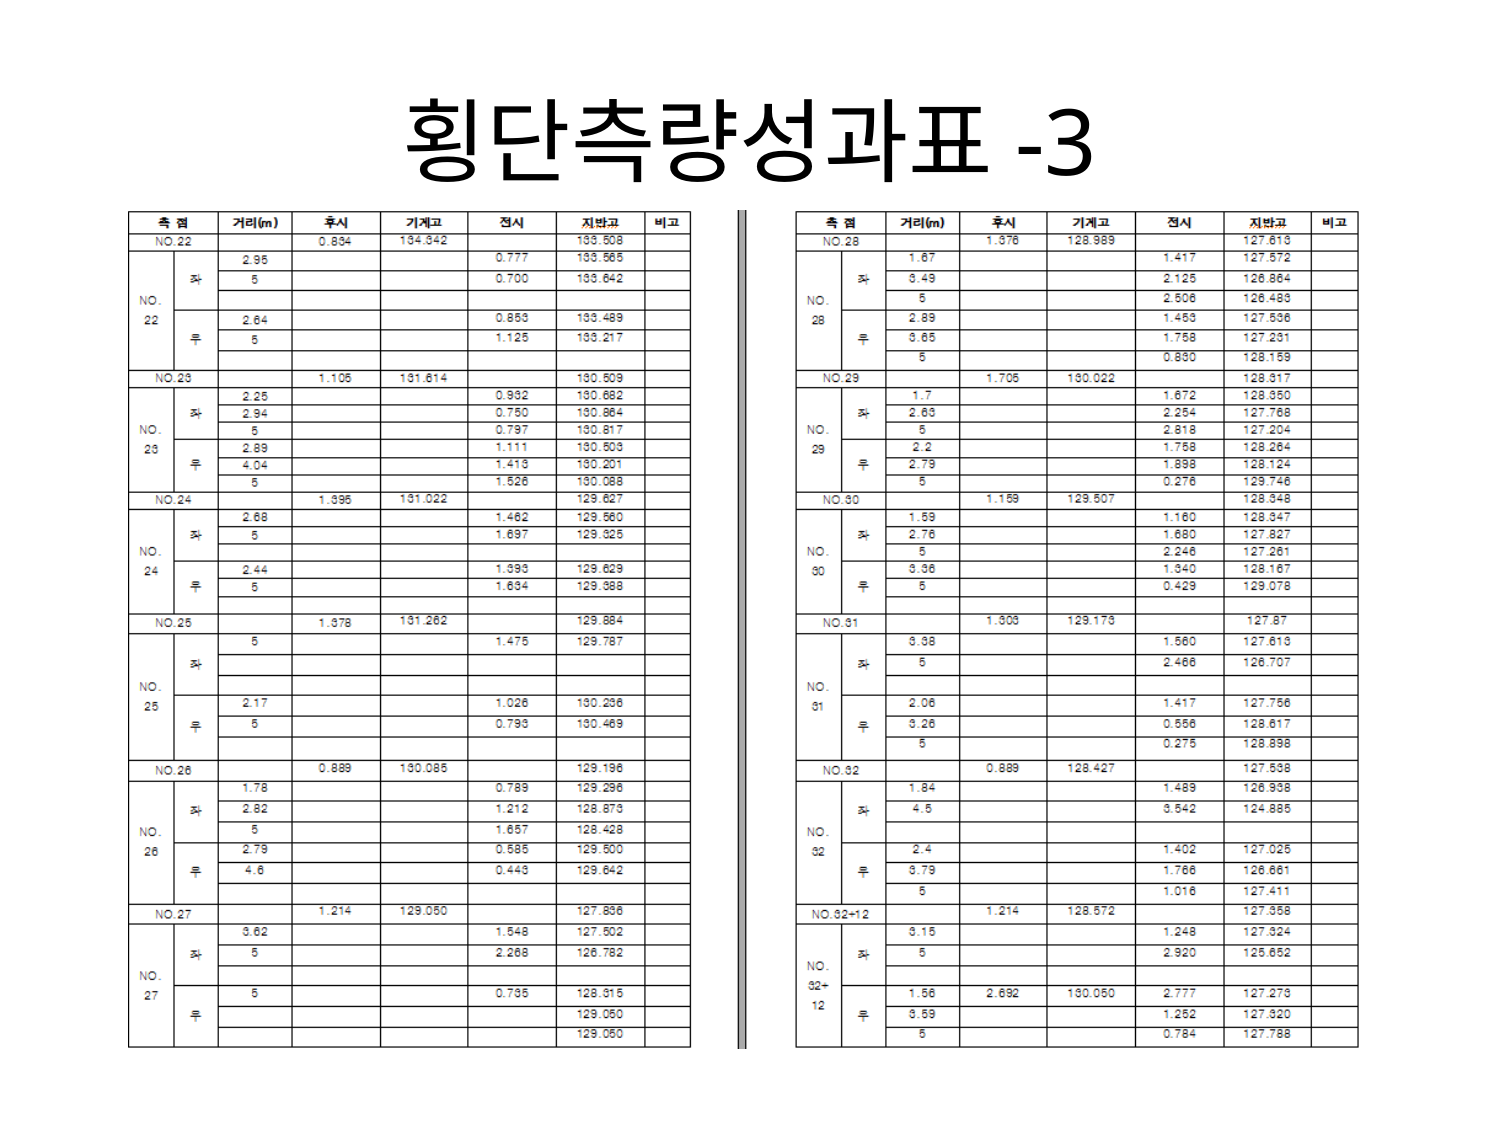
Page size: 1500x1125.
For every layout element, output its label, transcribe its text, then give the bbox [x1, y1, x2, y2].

picture [128, 210, 1360, 1049]
title 횡단측량성과표-3 [75, 45, 1425, 233]
